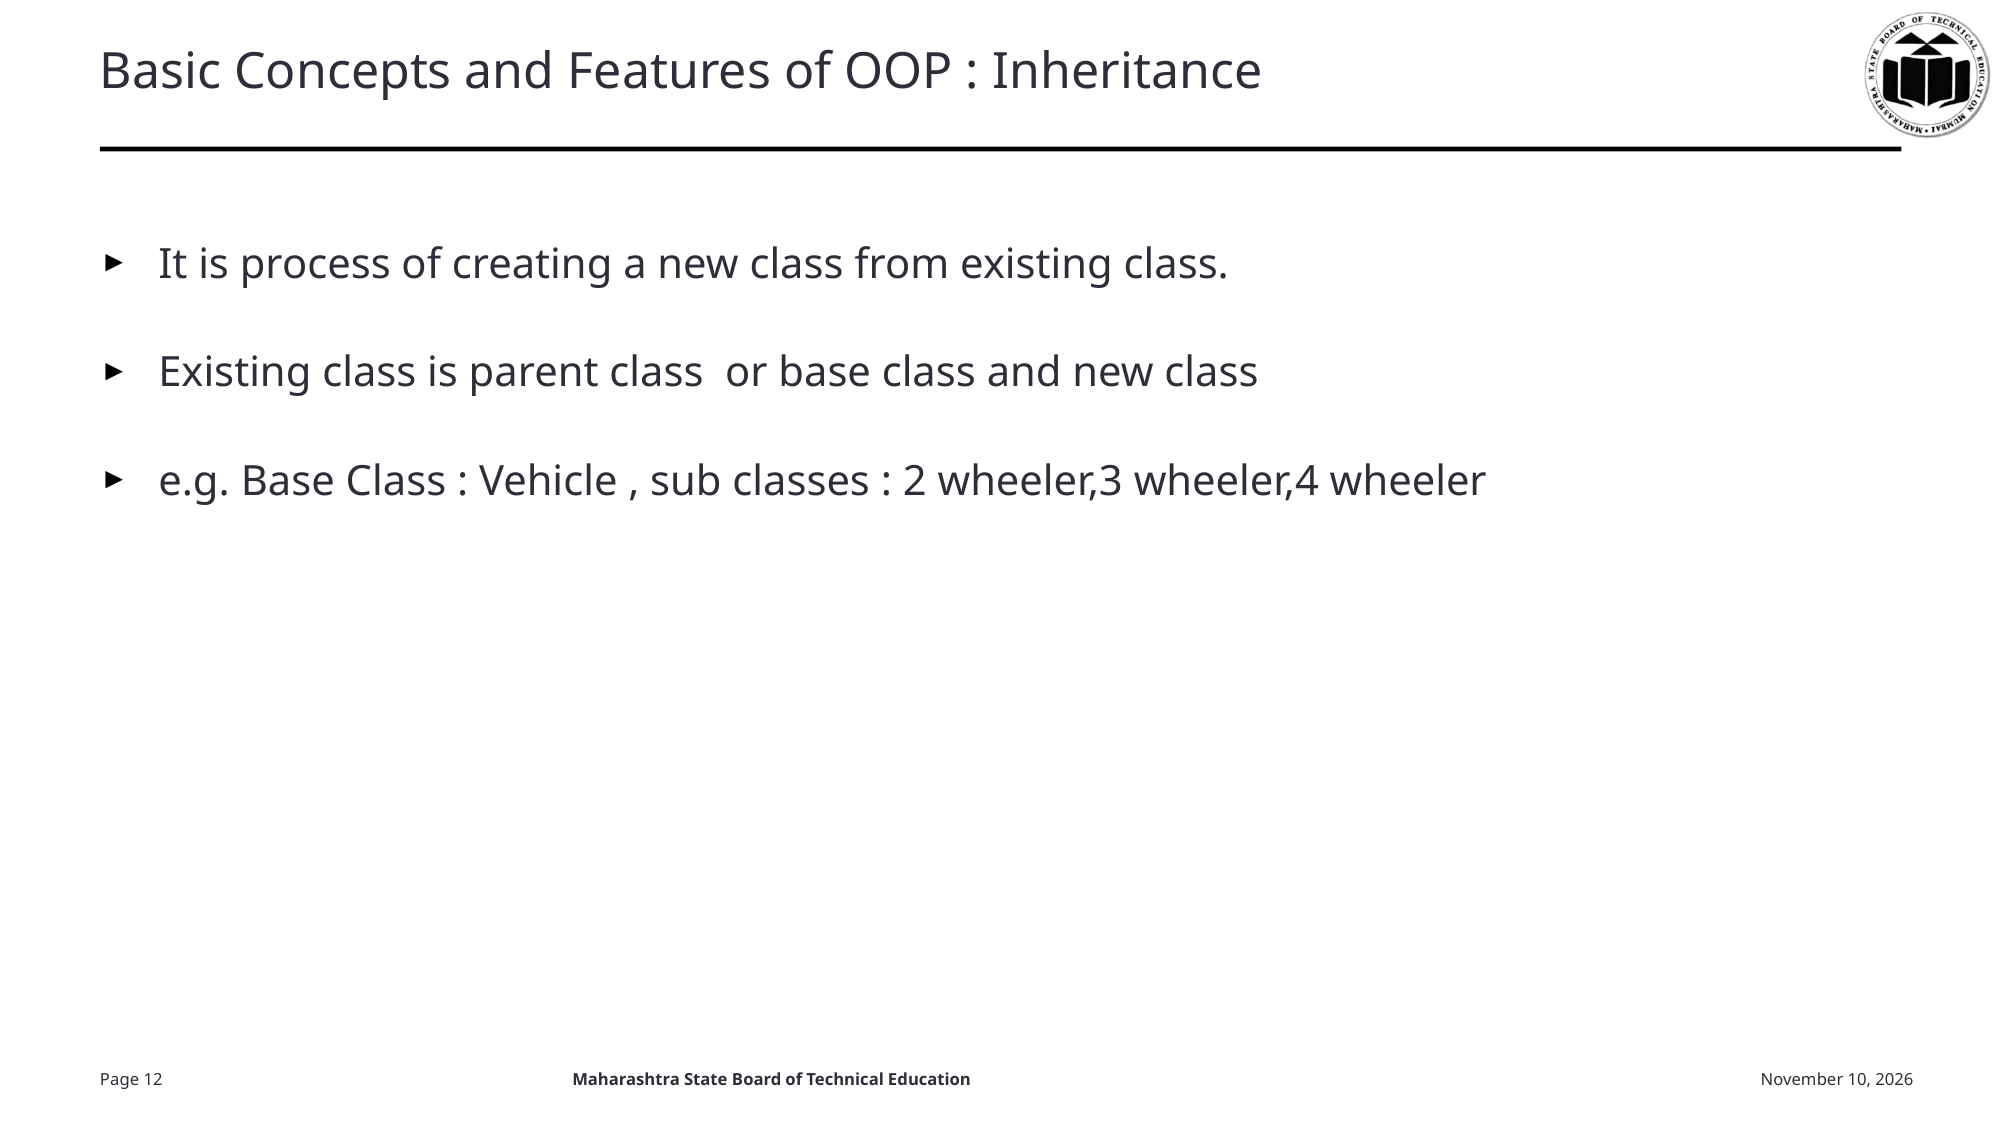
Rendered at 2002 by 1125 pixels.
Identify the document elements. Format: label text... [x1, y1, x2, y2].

list It is process of creating a new class from existing class. Existing class is parent class or base class and new class e.g. Base Class : Vehicle , sub classes : 2 wheeler,3 wheeler,4 wheeler [99, 186, 1901, 999]
picture [1852, 0, 2001, 149]
title Basic Concepts and Features of OOP : Inheritance [99, 48, 1901, 145]
